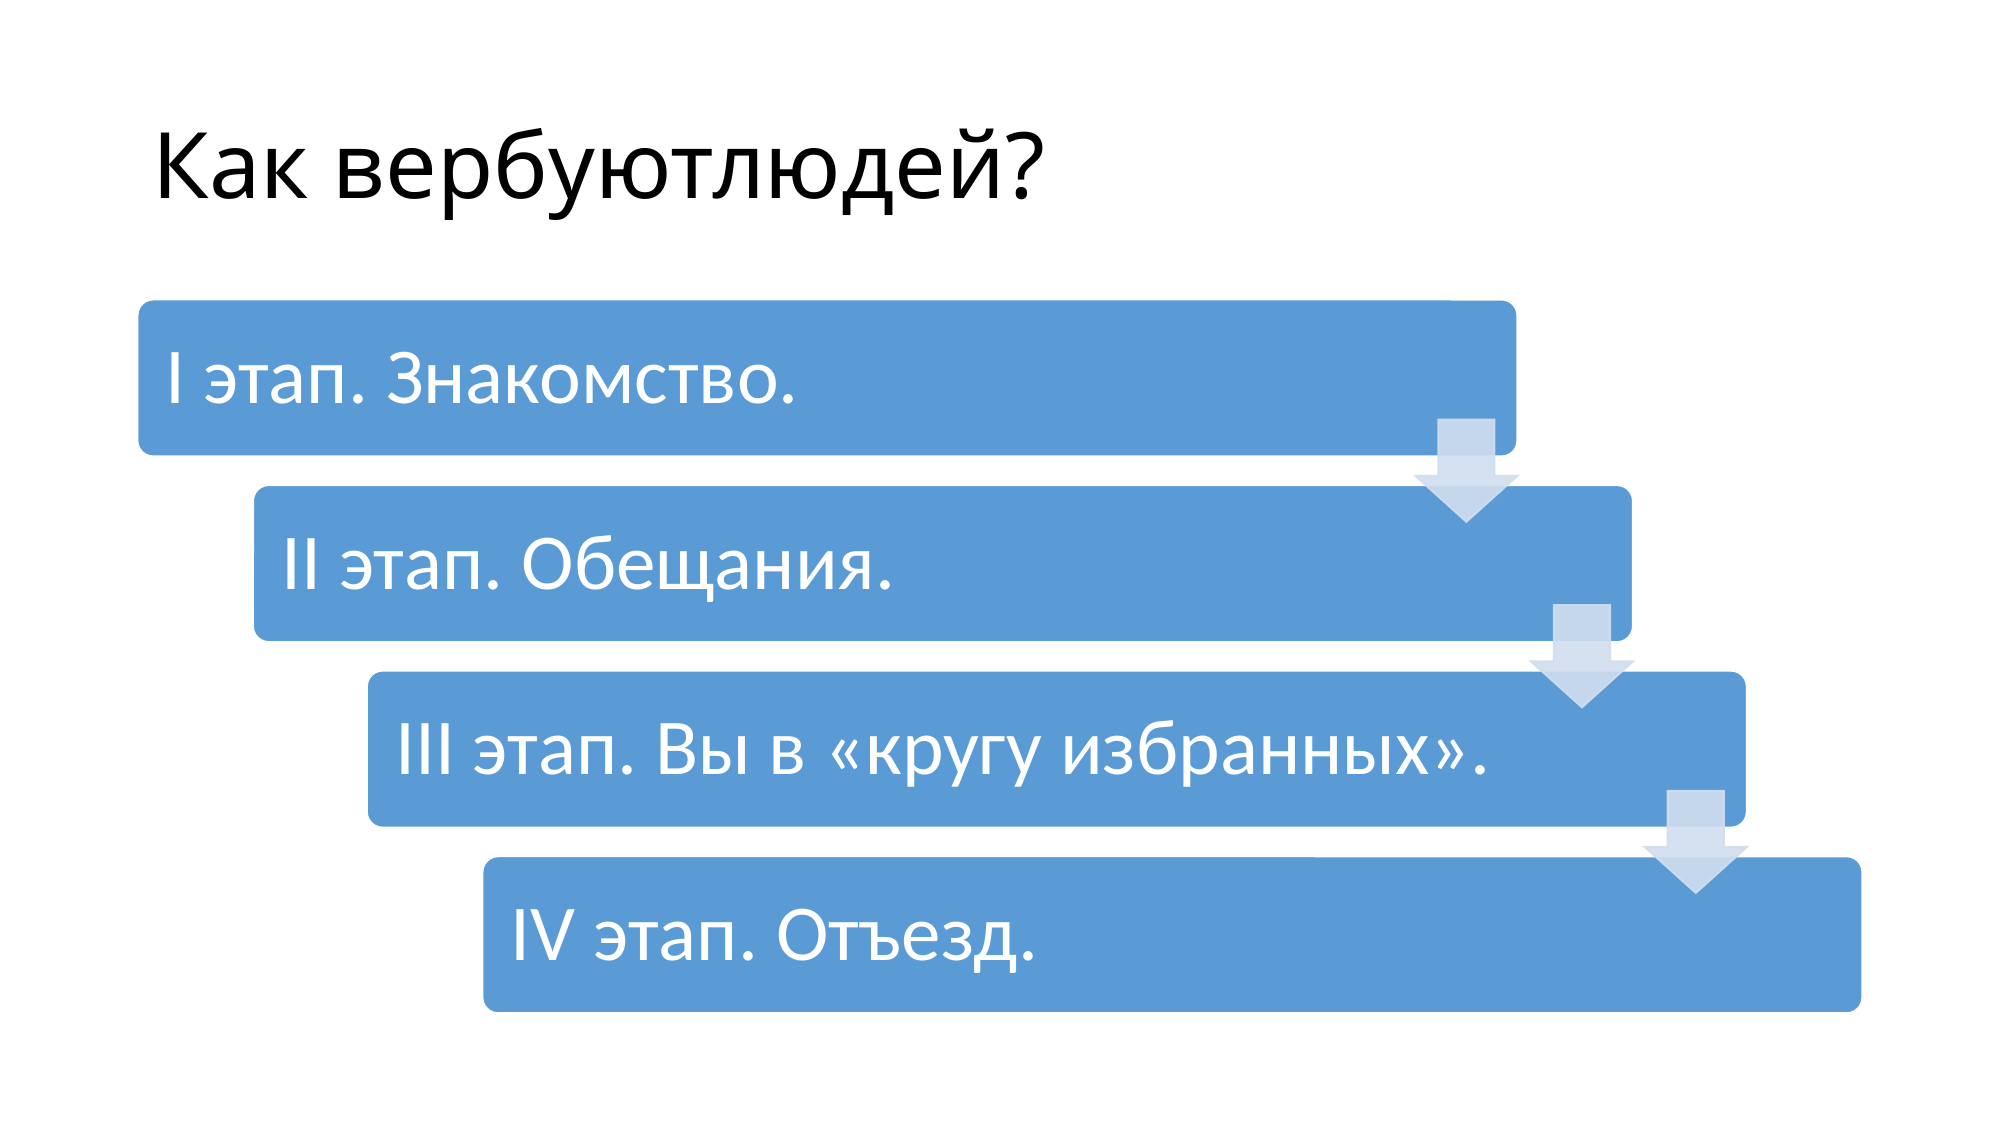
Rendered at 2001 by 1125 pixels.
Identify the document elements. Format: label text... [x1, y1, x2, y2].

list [137, 299, 1863, 1014]
title Как вербуютлюдей? [137, 59, 1863, 278]
